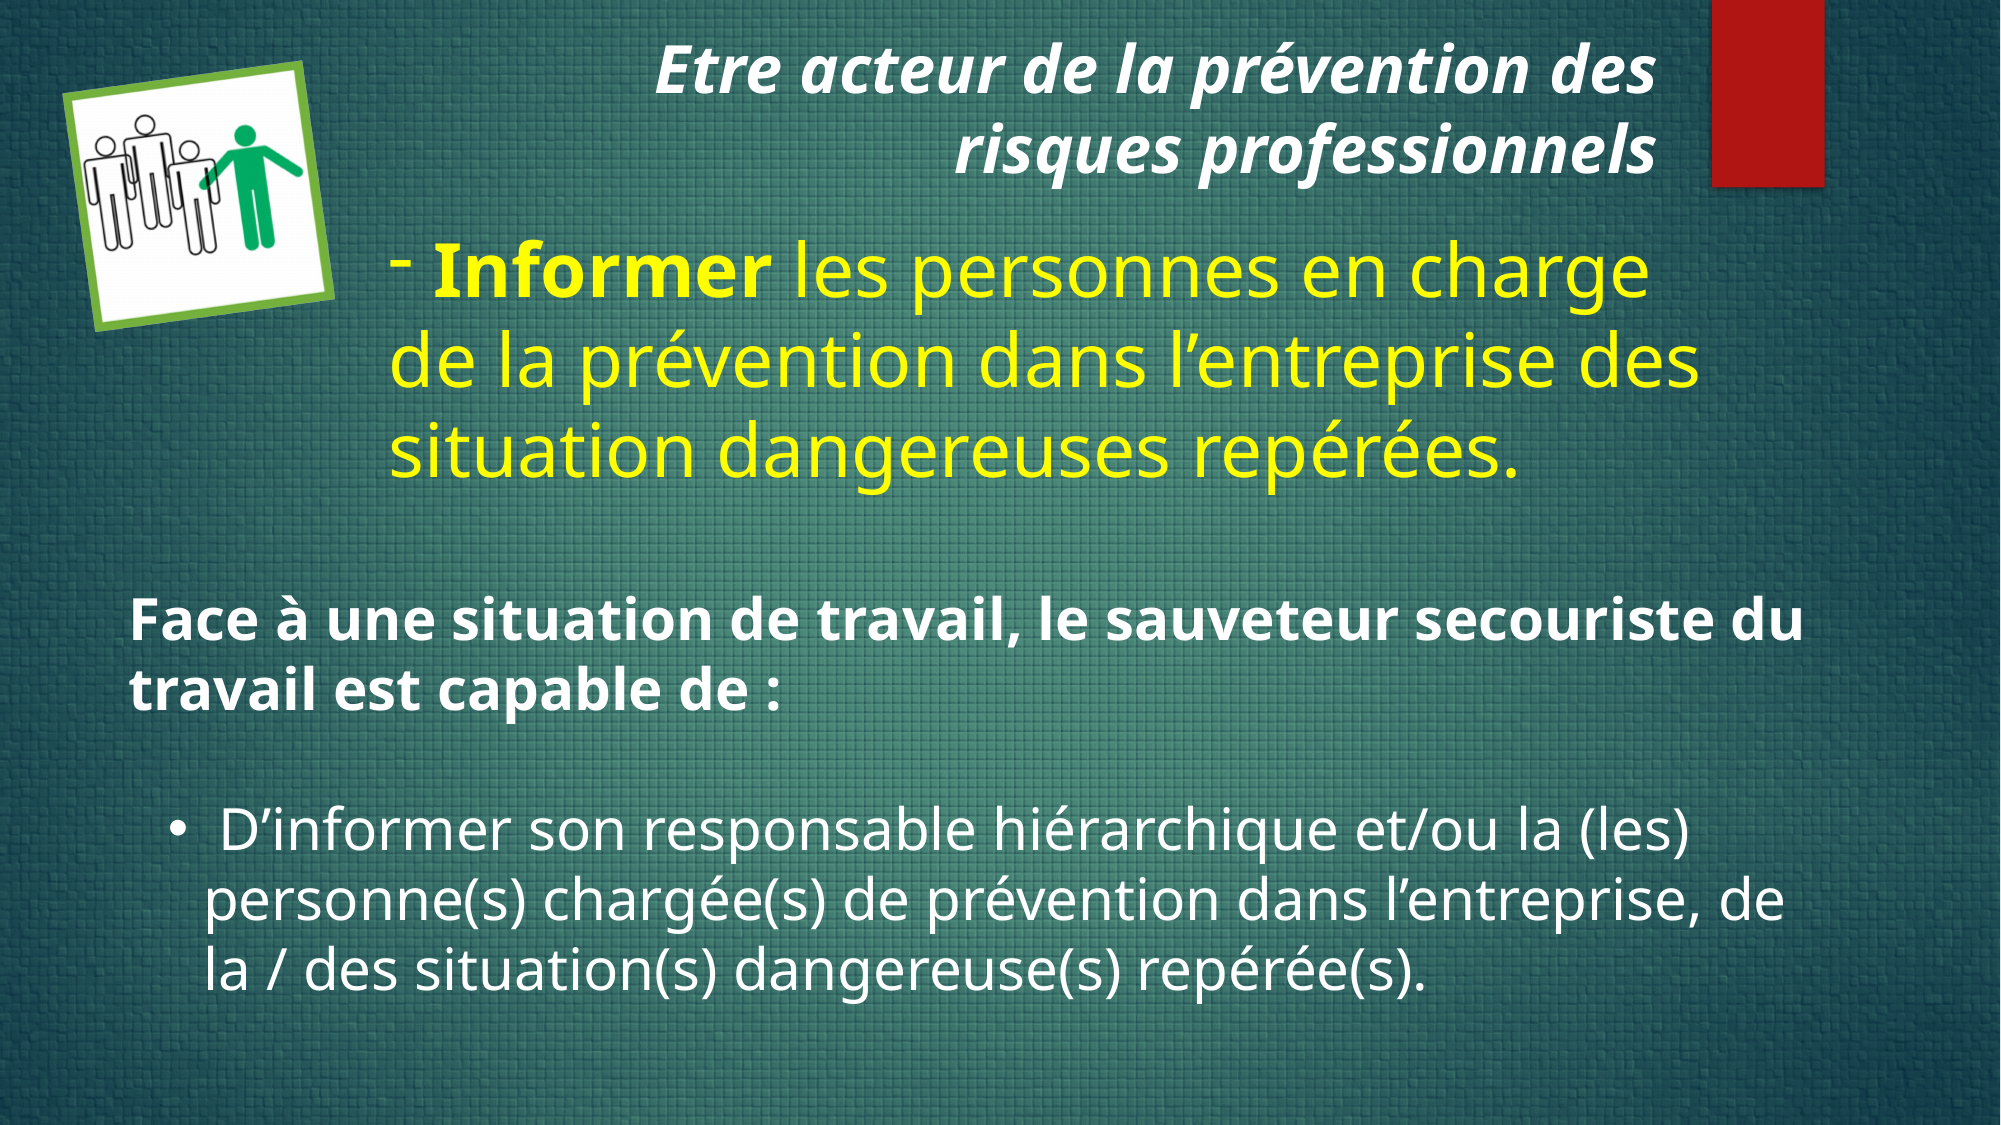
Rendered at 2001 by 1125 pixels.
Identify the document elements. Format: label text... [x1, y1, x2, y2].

text_box Informer les personnes en charge de la prévention dans l’entreprise des situation dangereuses repérées. [374, 215, 1725, 500]
text_box Face à une situation de travail, le sauveteur secouriste du travail est capable de : D’informer son responsable hiérarchique et/ou la (les) personne(s) chargée(s) de prévention dans l’entreprise, de la / des situation(s) dangereuse(s) repérée(s). [113, 575, 1895, 1010]
picture [63, 61, 334, 331]
text_box Etre acteur de la prévention des risques professionnels [633, 19, 1674, 195]
